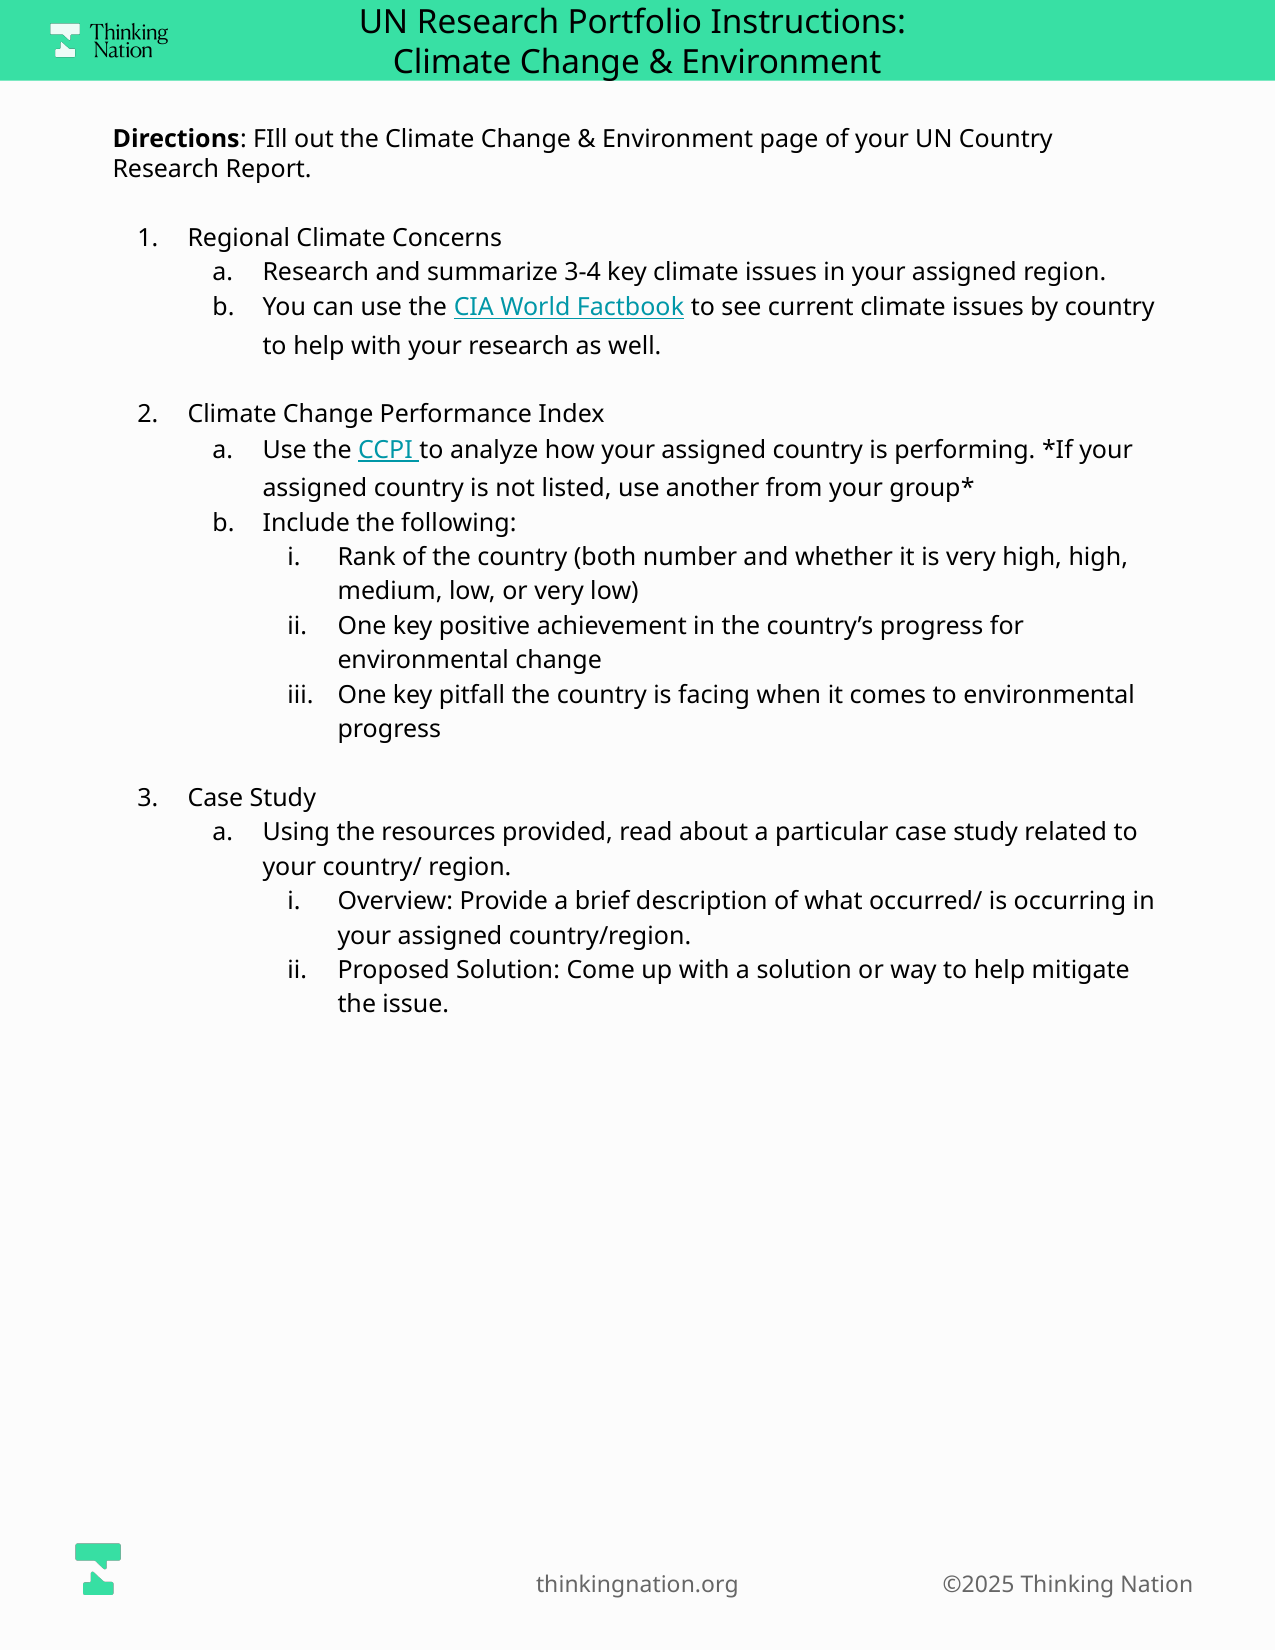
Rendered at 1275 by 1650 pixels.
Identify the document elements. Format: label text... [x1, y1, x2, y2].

picture [62, 1533, 134, 1605]
text_box thinkingnation.org [486, 1553, 789, 1605]
text_box Directions: FIll out the Climate Change & Environment page of your UN Country Research Report. Regional Climate Concerns Research and summarize 3-4 key climate issues in your assigned region. You can use the CIA World Factbook to see current climate issues by country to help with your research as well. Climate Change Performance Index Use the CCPI to analyze how your assigned country is performing. *If your assigned country is not listed, use another from your group* Include the following: Rank of the country (both number and whether it is very high, high, medium, low, or very low) One key positive achievement in the country’s progress for environmental change One key pitfall the country is facing when it comes to environmental progress Case Study Using the resources provided, read about a particular case study related to your country/ region. Overview: Provide a brief description of what occurred/ is occurring in your assigned country/region. Proposed Solution: Come up with a solution or way to help mitigate the issue. [97, 107, 1178, 1512]
text_box UN Research Portfolio Instructions: Climate Change & Environment [0, 0, 1275, 81]
text_box ©2025 Thinking Nation [907, 1553, 1210, 1605]
picture [36, 12, 172, 69]
